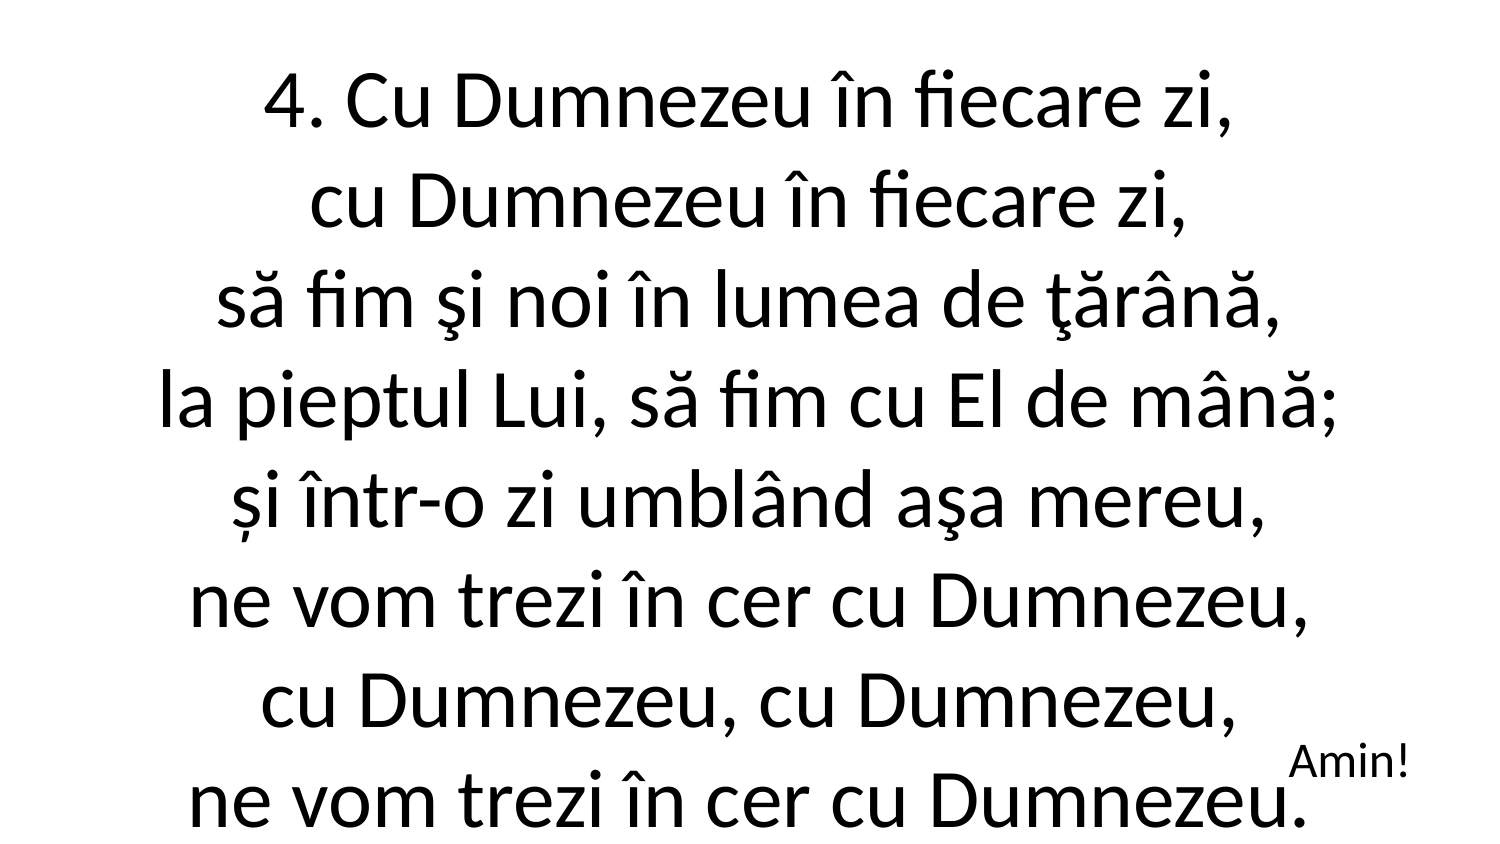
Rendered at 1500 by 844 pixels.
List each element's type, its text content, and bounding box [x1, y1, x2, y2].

text_box Amin! [1273, 674, 1427, 795]
text_box 4. Cu Dumnezeu în fiecare zi, cu Dumnezeu în fiecare zi, să fim şi noi în lumea de ţărână, la pieptul Lui, să fim cu El de mână; și într-o zi umblând aşa mereu, ne vom trezi în cer cu Dumnezeu, cu Dumnezeu, cu Dumnezeu, ne vom trezi în cer cu Dumnezeu. [142, 0, 1358, 844]
